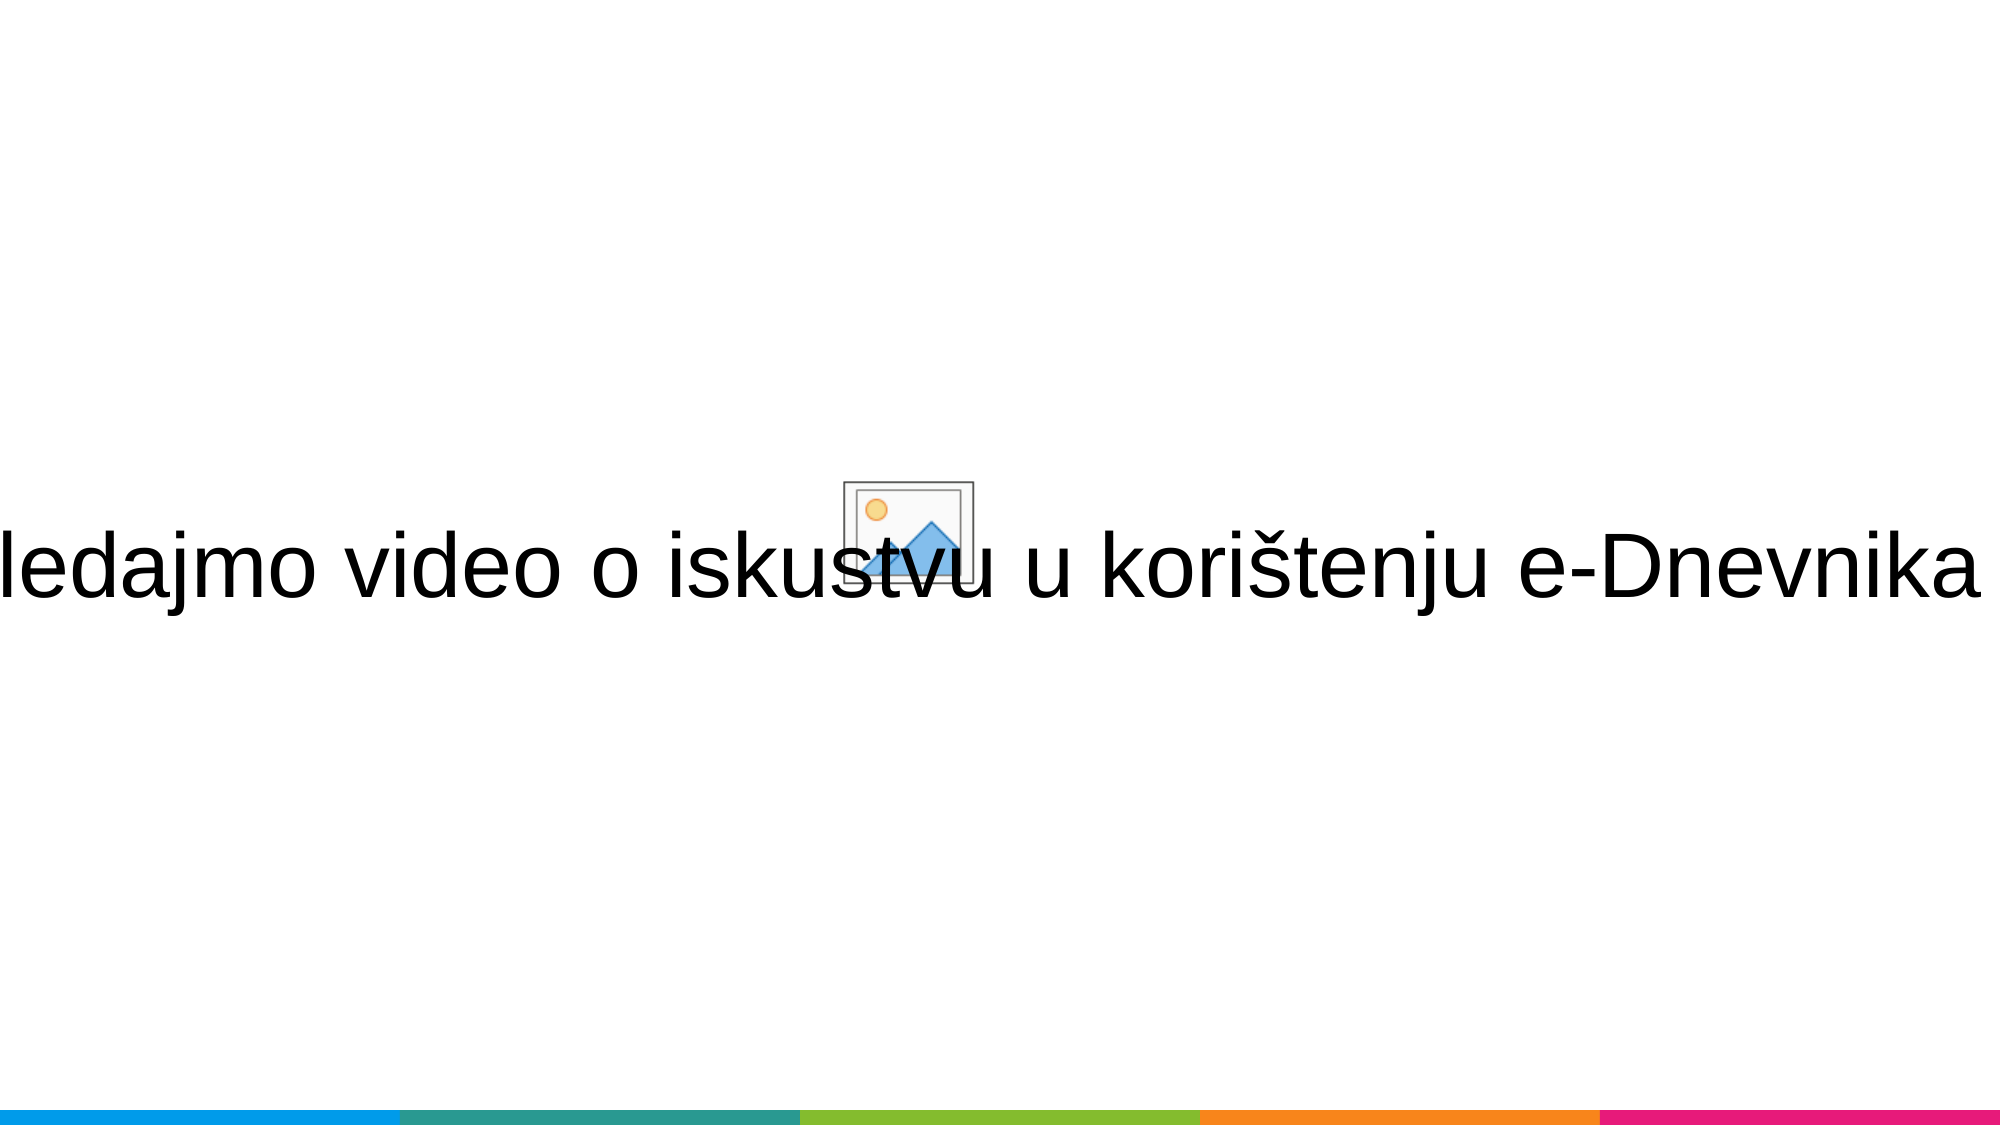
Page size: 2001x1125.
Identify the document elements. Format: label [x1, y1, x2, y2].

picture [109, 49, 1708, 1017]
